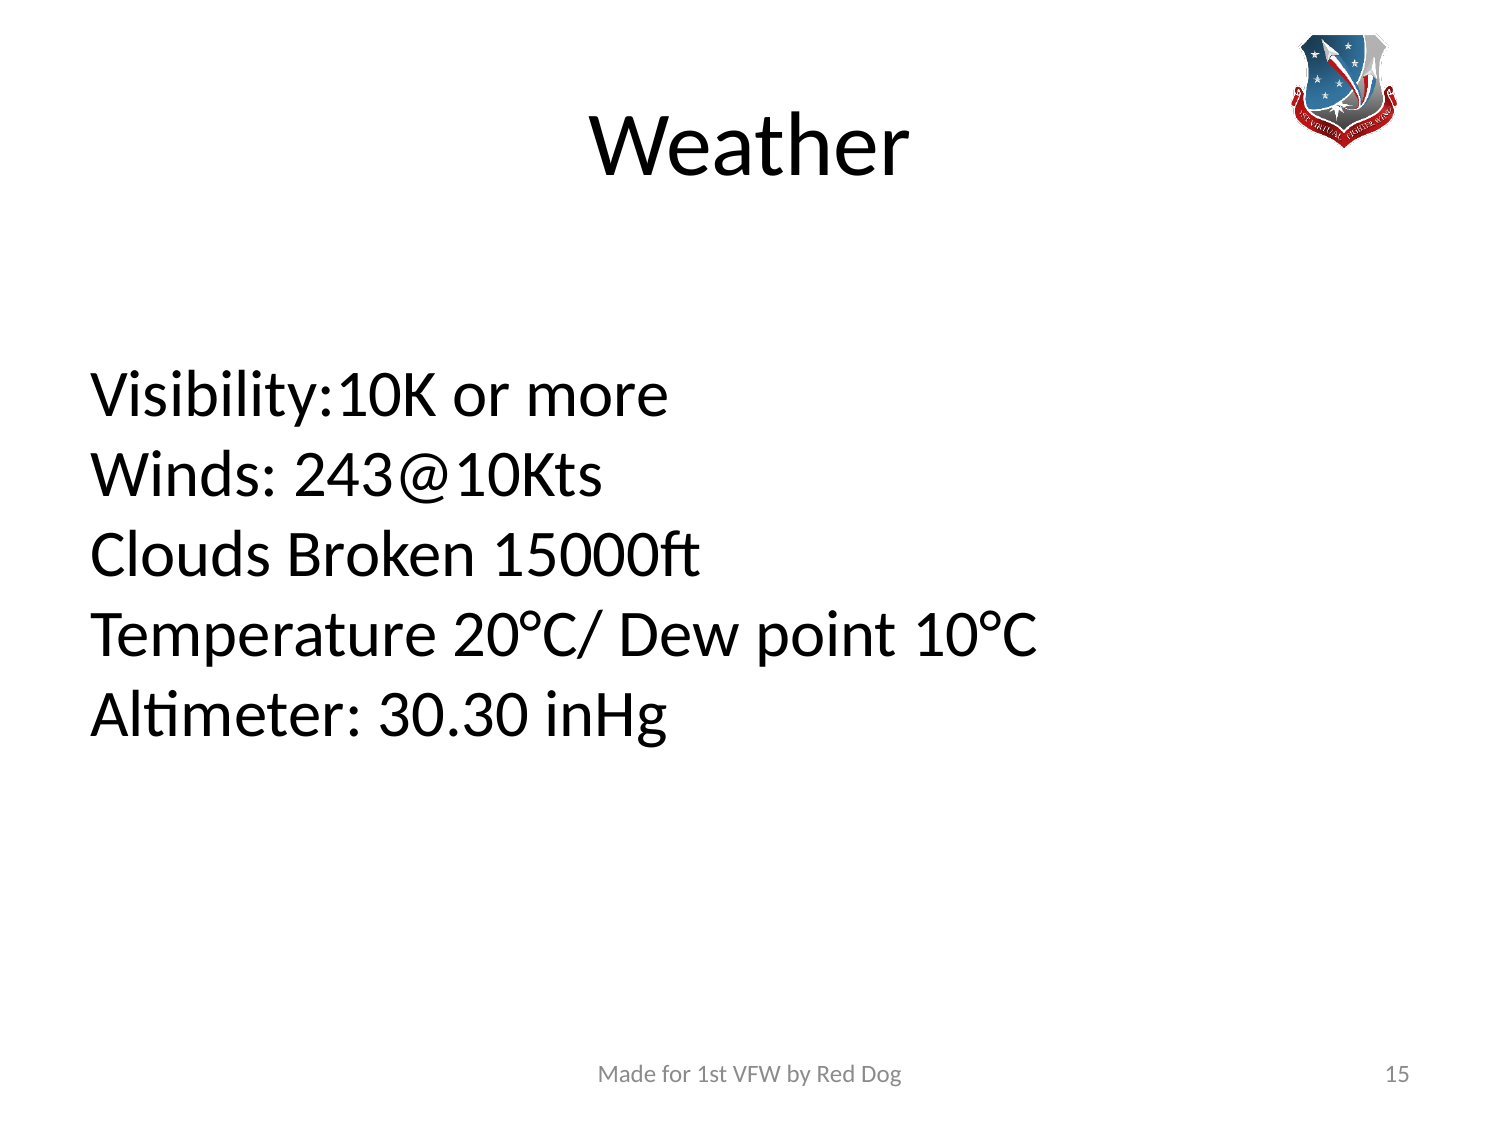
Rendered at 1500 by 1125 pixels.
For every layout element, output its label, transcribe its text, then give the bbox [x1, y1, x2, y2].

picture [1262, 3, 1426, 180]
slide_number 15 [1074, 1042, 1425, 1103]
footer Made for 1st VFW by Red Dog [512, 1042, 988, 1103]
title Weather [75, 45, 1425, 233]
list Visibility:10K or more Winds: 243@10Kts Clouds Broken 15000ft Temperature 20°C/ Dew point 10°C Altimeter: 30.30 inHg [75, 262, 1425, 1005]
